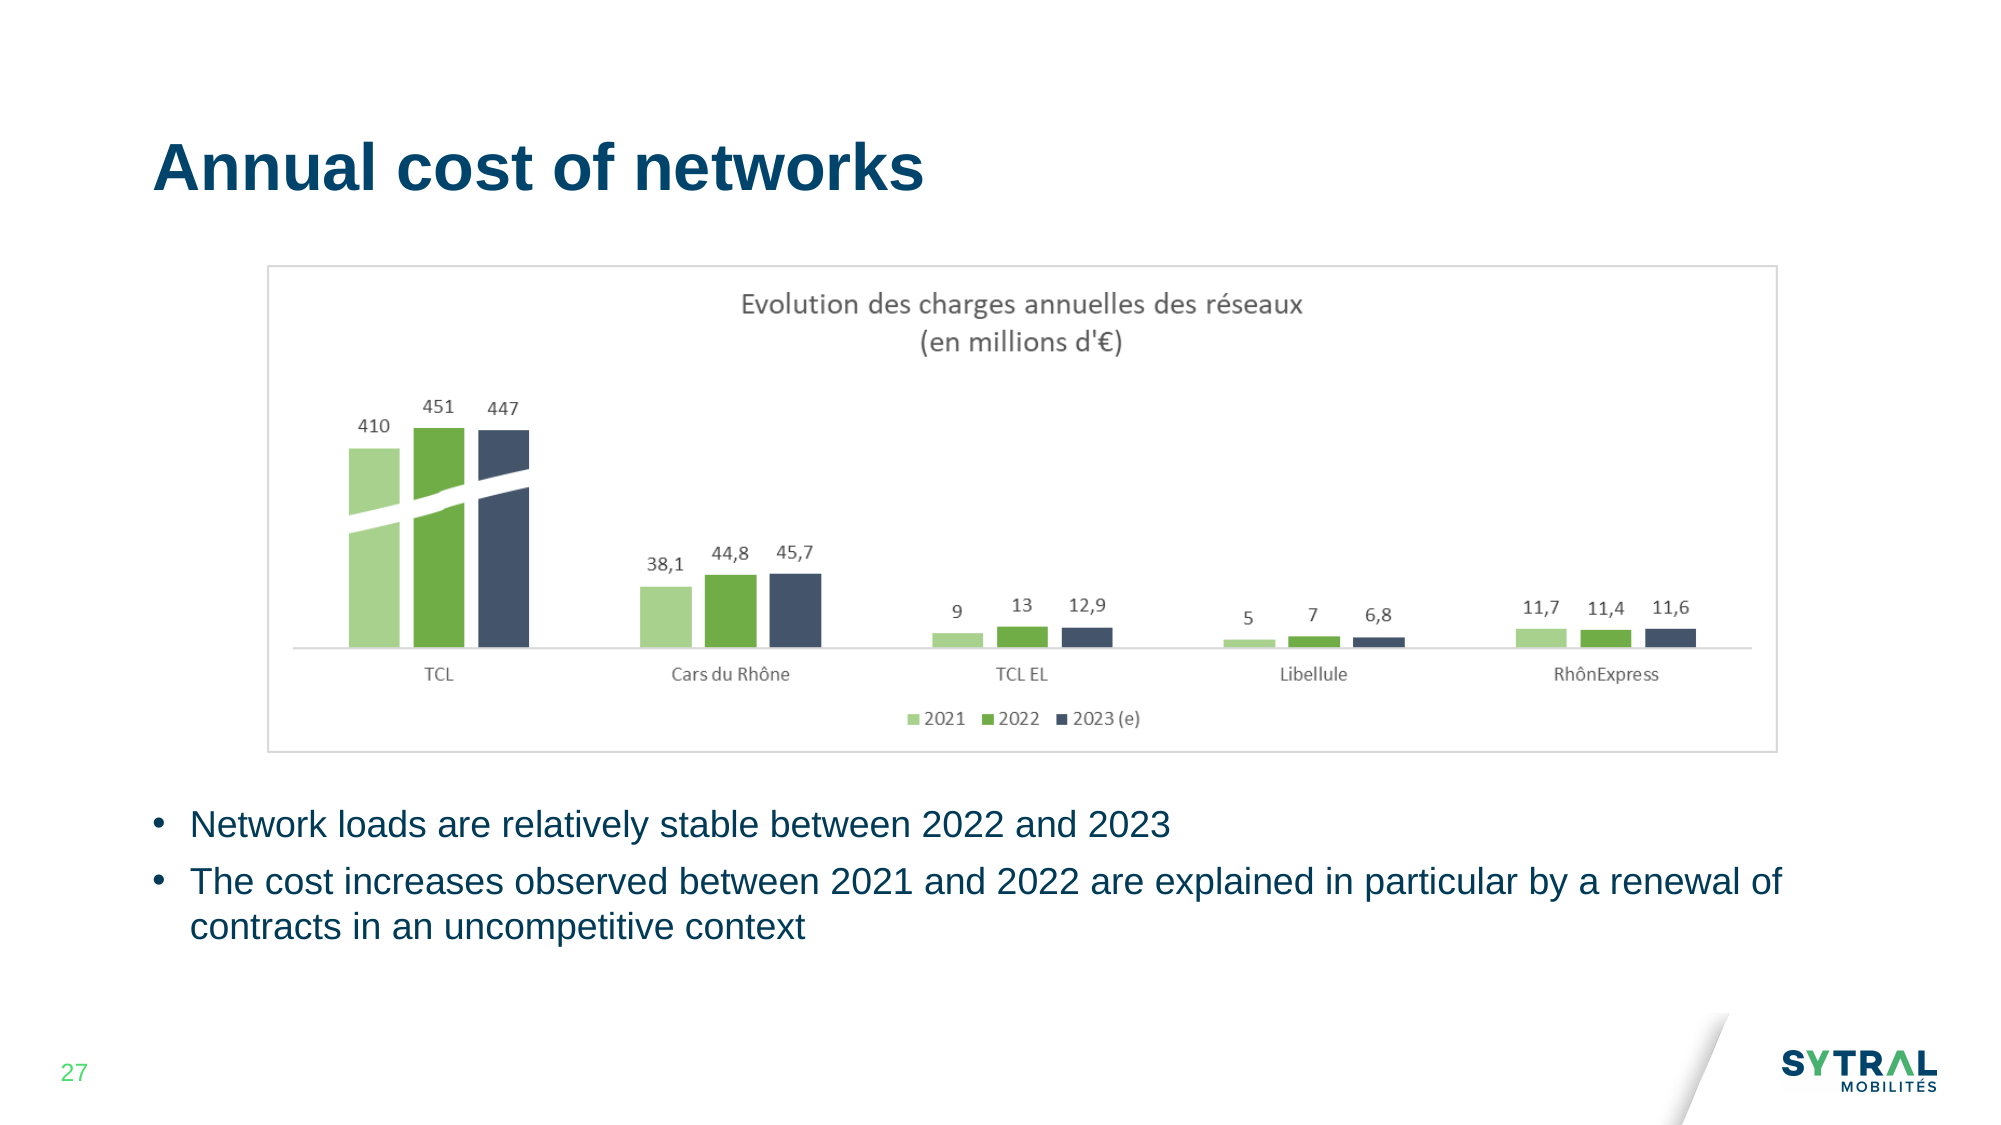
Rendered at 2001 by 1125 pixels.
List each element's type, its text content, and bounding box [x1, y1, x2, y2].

picture [267, 265, 1779, 753]
picture [1584, 1013, 2001, 1125]
title Annual cost of networks [137, 59, 1863, 278]
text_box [45, 1041, 1649, 1101]
list Network loads are relatively stable between 2022 and 2023 The cost increases observed between 2021 and 2022 are explained in particular by a renewal of contracts in an uncompetitive context [137, 792, 1908, 1010]
